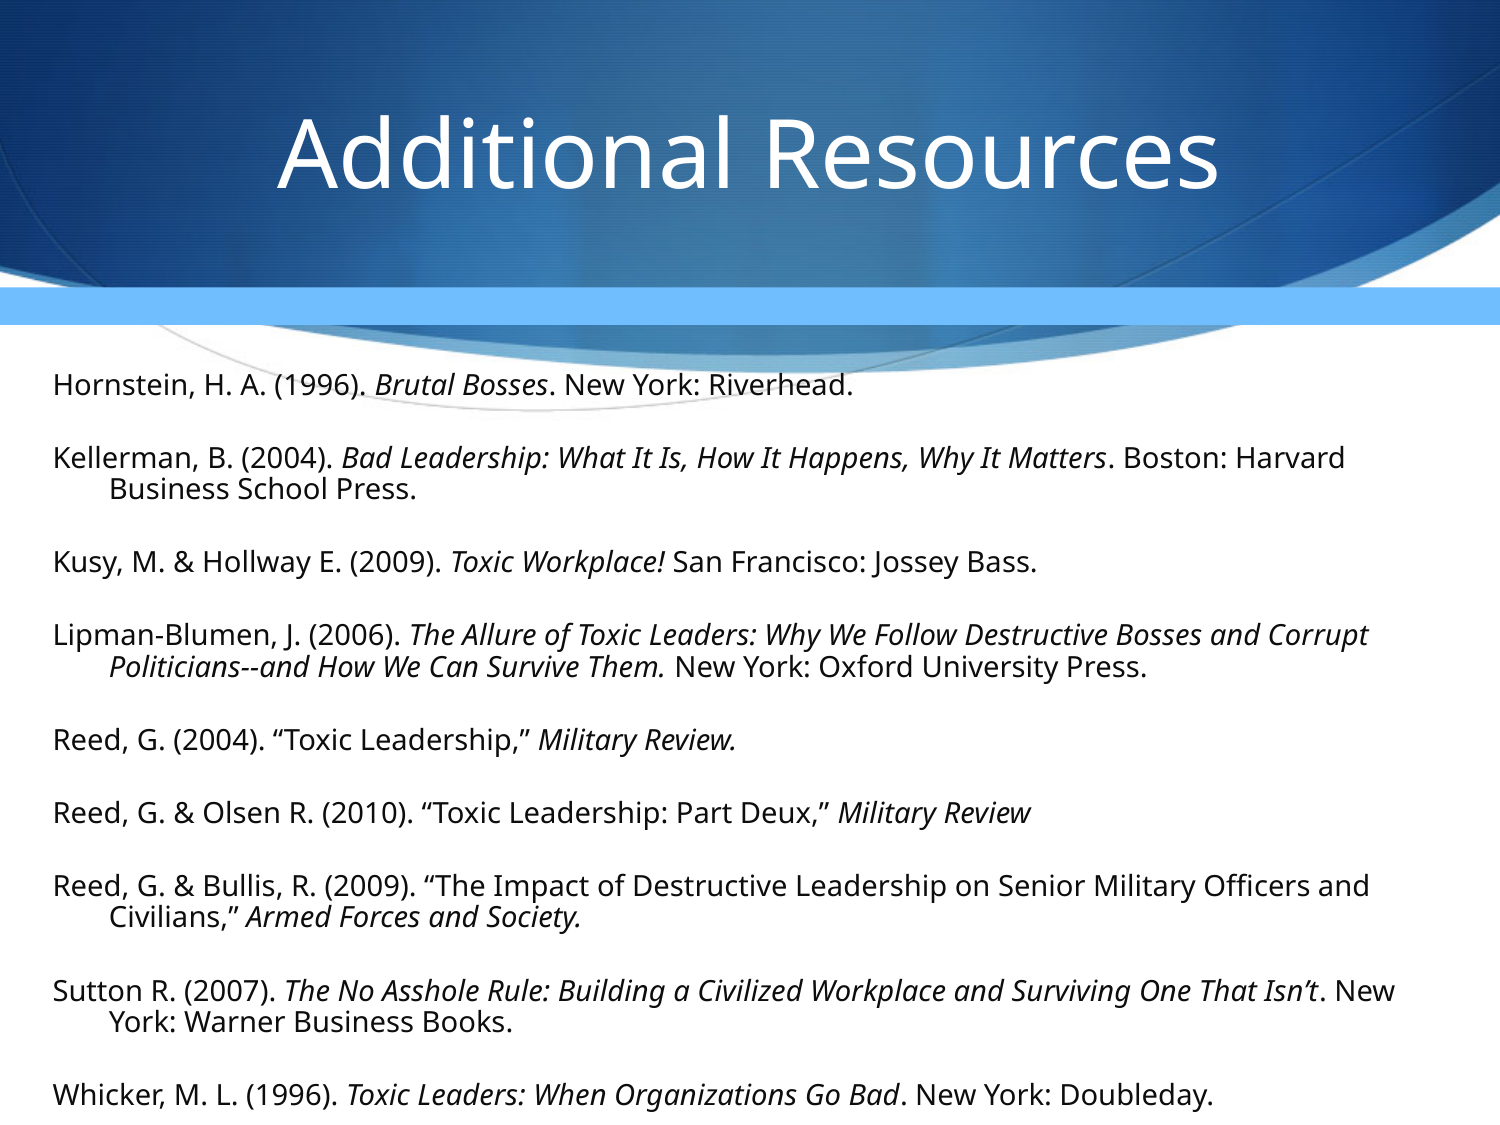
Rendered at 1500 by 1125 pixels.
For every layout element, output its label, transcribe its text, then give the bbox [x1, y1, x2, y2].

picture [0, 0, 1500, 287]
list Hornstein, H. A. (1996). Brutal Bosses. New York: Riverhead. Kellerman, B. (2004). Bad Leadership: What It Is, How It Happens, Why It Matters. Boston: Harvard Business School Press. Kusy, M. & Hollway E. (2009). Toxic Workplace! San Francisco: Jossey Bass. Lipman-Blumen, J. (2006). The Allure of Toxic Leaders: Why We Follow Destructive Bosses and Corrupt Politicians--and How We Can Survive Them. New York: Oxford University Press. Reed, G. (2004). “Toxic Leadership,” Military Review. Reed, G. & Olsen R. (2010). “Toxic Leadership: Part Deux,” Military Review Reed, G. & Bullis, R. (2009). “The Impact of Destructive Leadership on Senior Military Officers and Civilians,” Armed Forces and Society. Sutton R. (2007). The No Asshole Rule: Building a Civilized Workplace and Surviving One That Isn’t. New York: Warner Business Books. Whicker, M. L. (1996). Toxic Leaders: When Organizations Go Bad. New York: Doubleday. [37, 362, 1476, 1106]
picture [0, 325, 1500, 1125]
title Additional Resources [74, 56, 1426, 245]
